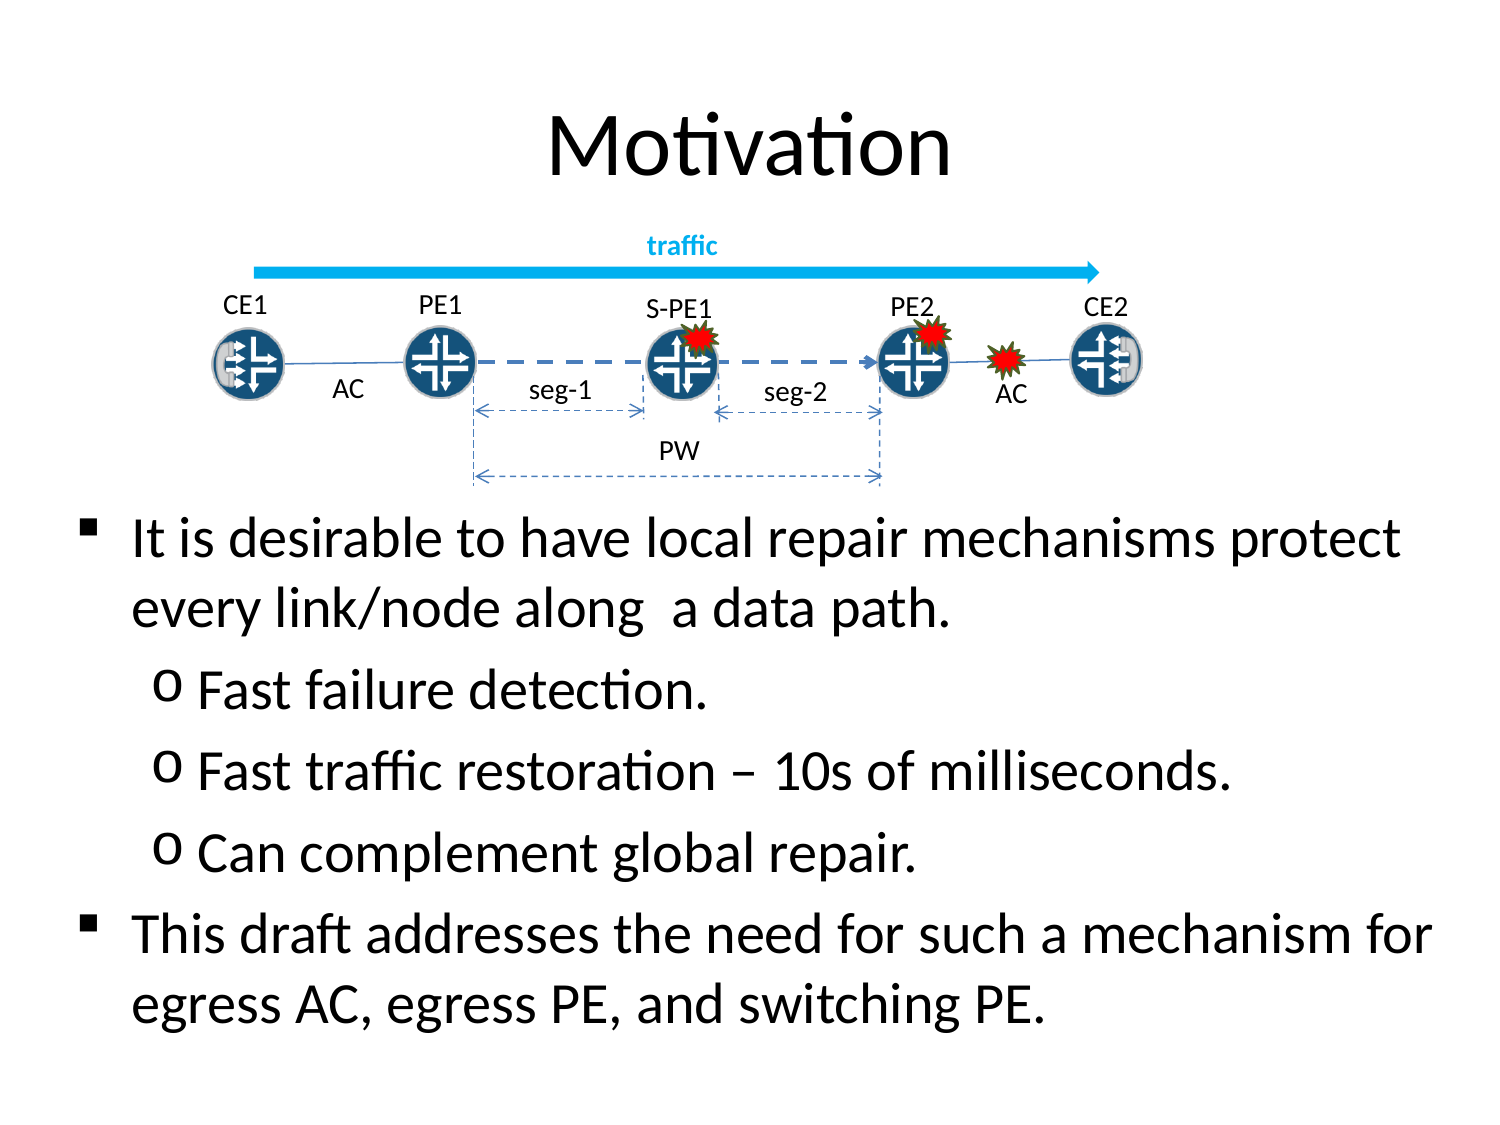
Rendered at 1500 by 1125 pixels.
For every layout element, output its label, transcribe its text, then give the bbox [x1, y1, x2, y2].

picture [644, 327, 719, 401]
text_box [985, 340, 1027, 357]
text_box [700, 318, 709, 325]
picture [402, 325, 477, 400]
text_box traffic [527, 219, 838, 269]
text_box AC [972, 371, 1051, 417]
list It is desirable to have local repair mechanisms protect every link/node along a data path. Fast failure detection. Fast traffic restoration – 10s of milliseconds. Can complement global repair. This draft addresses the need for such a mechanism for egress AC, egress PE, and switching PE. [60, 491, 1500, 1125]
text_box CE1 [200, 278, 290, 328]
text_box [251, 258, 1102, 287]
picture [1069, 322, 1143, 397]
picture [876, 325, 950, 400]
text_box seg-1 [496, 371, 625, 410]
title Motivation [75, 45, 1425, 233]
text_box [949, 359, 1070, 363]
text_box [912, 314, 948, 324]
text_box PE1 [396, 281, 485, 328]
text_box PW [633, 423, 726, 474]
text_box CE2 [1061, 279, 1151, 330]
text_box PE2 [873, 281, 951, 327]
text_box seg-2 [731, 371, 860, 411]
text_box S-PE1 [623, 281, 736, 332]
picture [211, 327, 286, 401]
text_box AC [309, 373, 387, 412]
